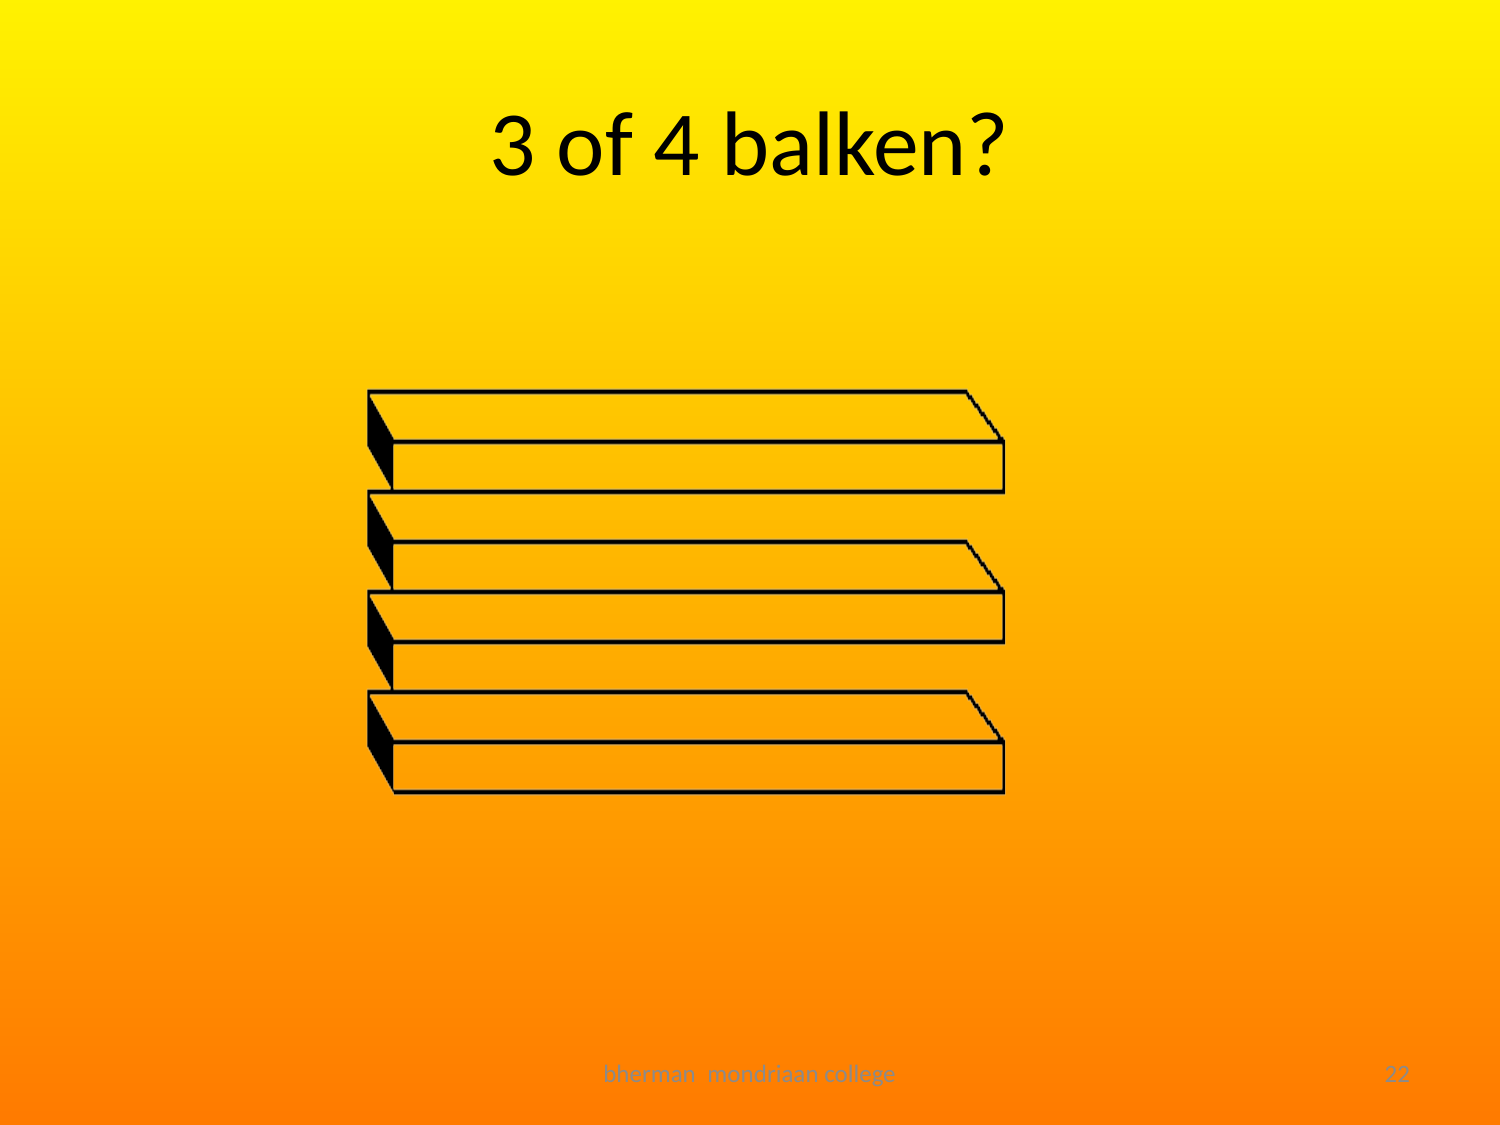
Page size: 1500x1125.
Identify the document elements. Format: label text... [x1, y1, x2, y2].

footer bherman mondriaan college [512, 1042, 988, 1103]
picture [336, 325, 1040, 882]
title 3 of 4 balken? [75, 45, 1425, 233]
slide_number 22 [1074, 1042, 1425, 1103]
